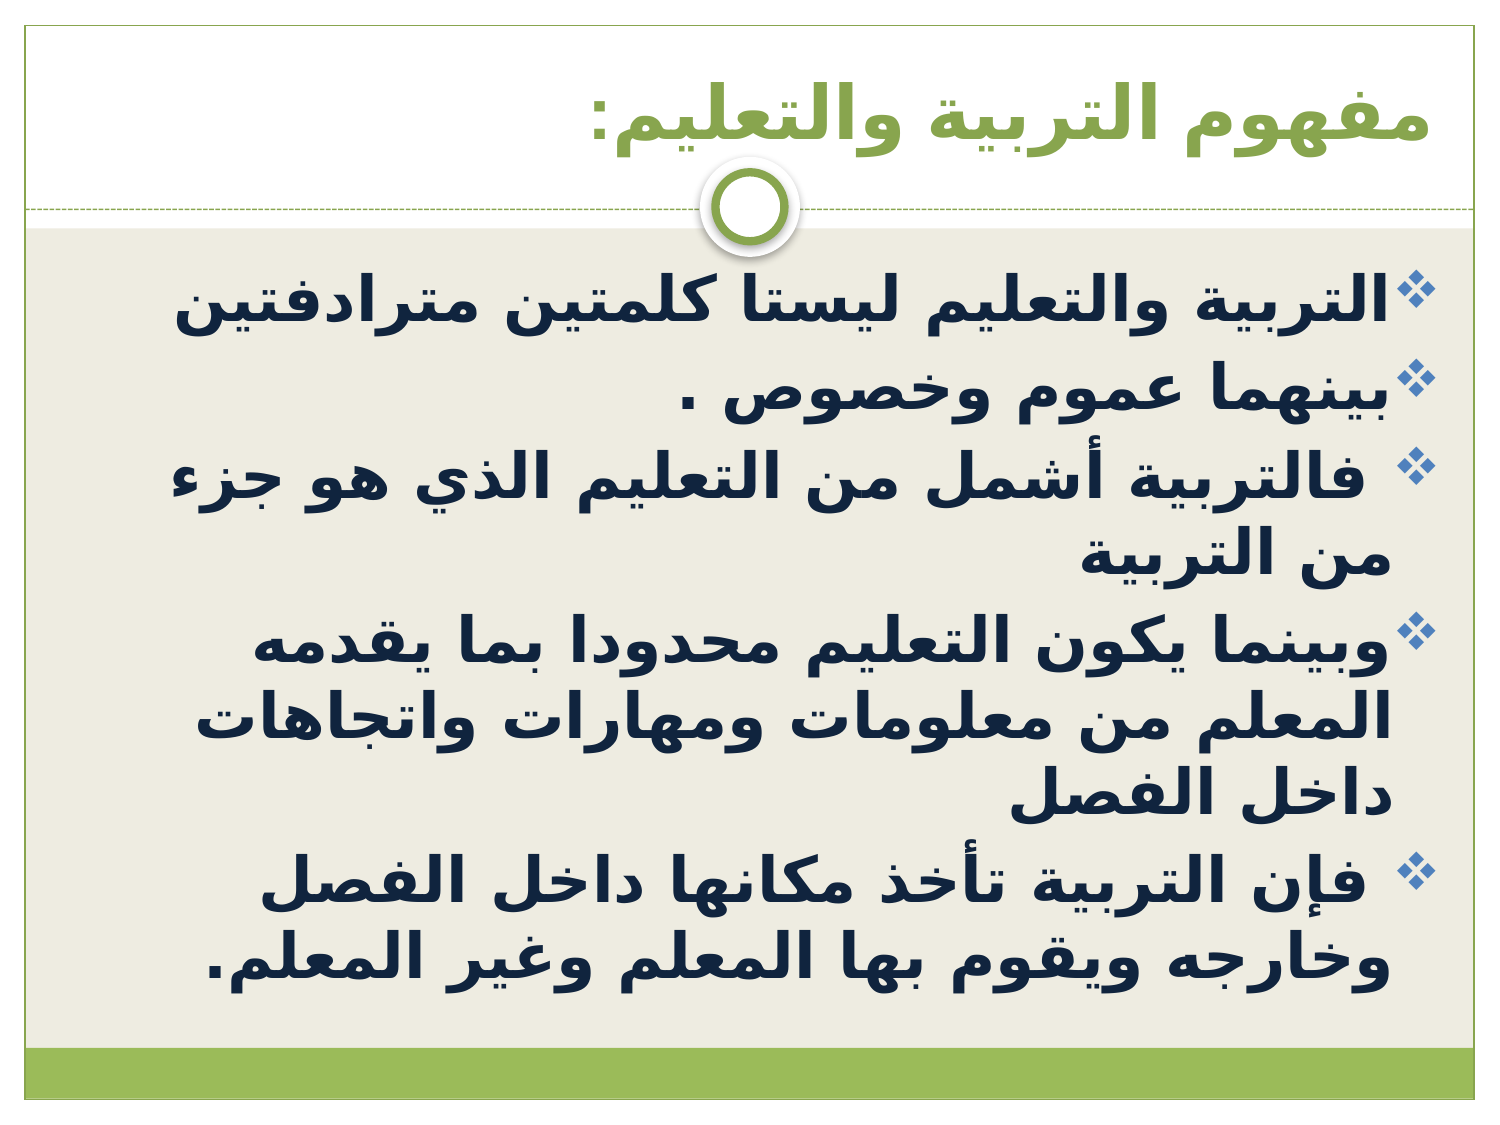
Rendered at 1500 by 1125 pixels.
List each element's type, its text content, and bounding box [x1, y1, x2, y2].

title مفهوم التربية والتعليم: [49, 37, 1450, 162]
list التربية والتعليم ليستا كلمتين مترادفتين بينهما عموم وخصوص . فالتربية أشمل من التعليم الذي هو جزء من التربية وبينما يكون التعليم محدودا بما يقدمه المعلم من معلومات ومهارات واتجاهات داخل الفصل فإن التربية تأخذ مكانها داخل الفصل وخارجه ويقوم بها المعلم وغير المعلم. [49, 250, 1445, 1001]
